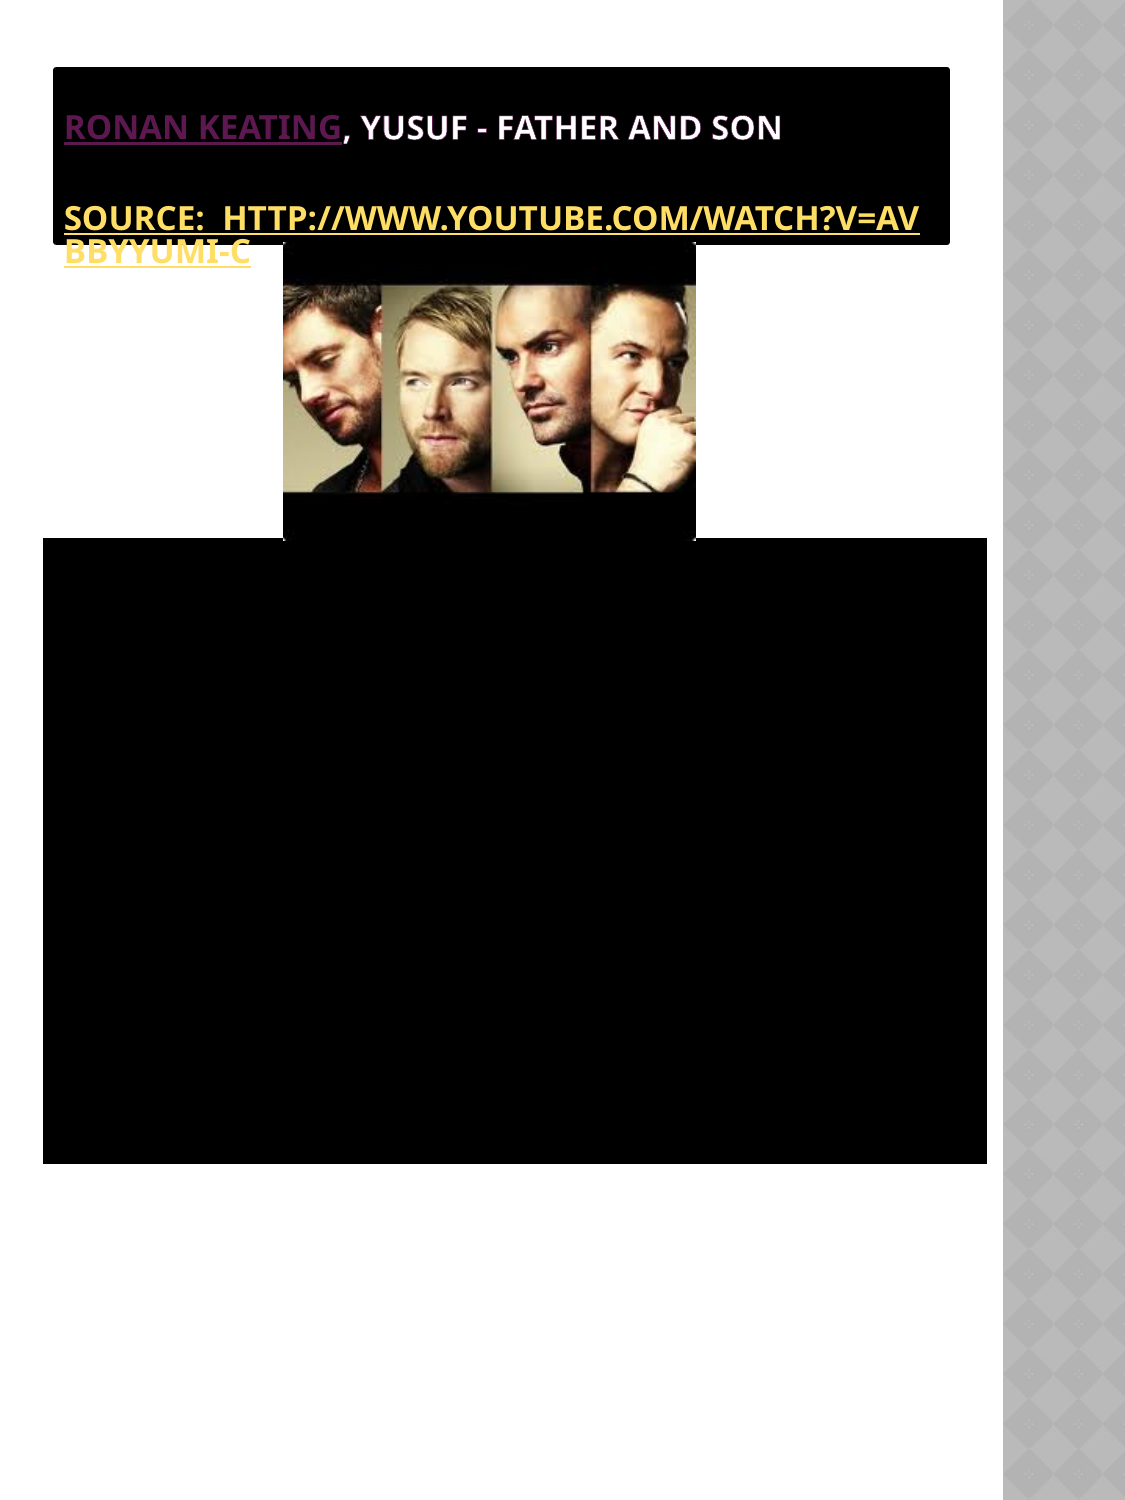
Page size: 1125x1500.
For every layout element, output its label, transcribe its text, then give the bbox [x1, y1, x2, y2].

picture [283, 241, 697, 541]
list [42, 536, 989, 1165]
title Ronan Keating, Yusuf - Father And Son Source: http://www.youtube.com/watch?v=aVbbYYUMI-c [53, 67, 950, 245]
